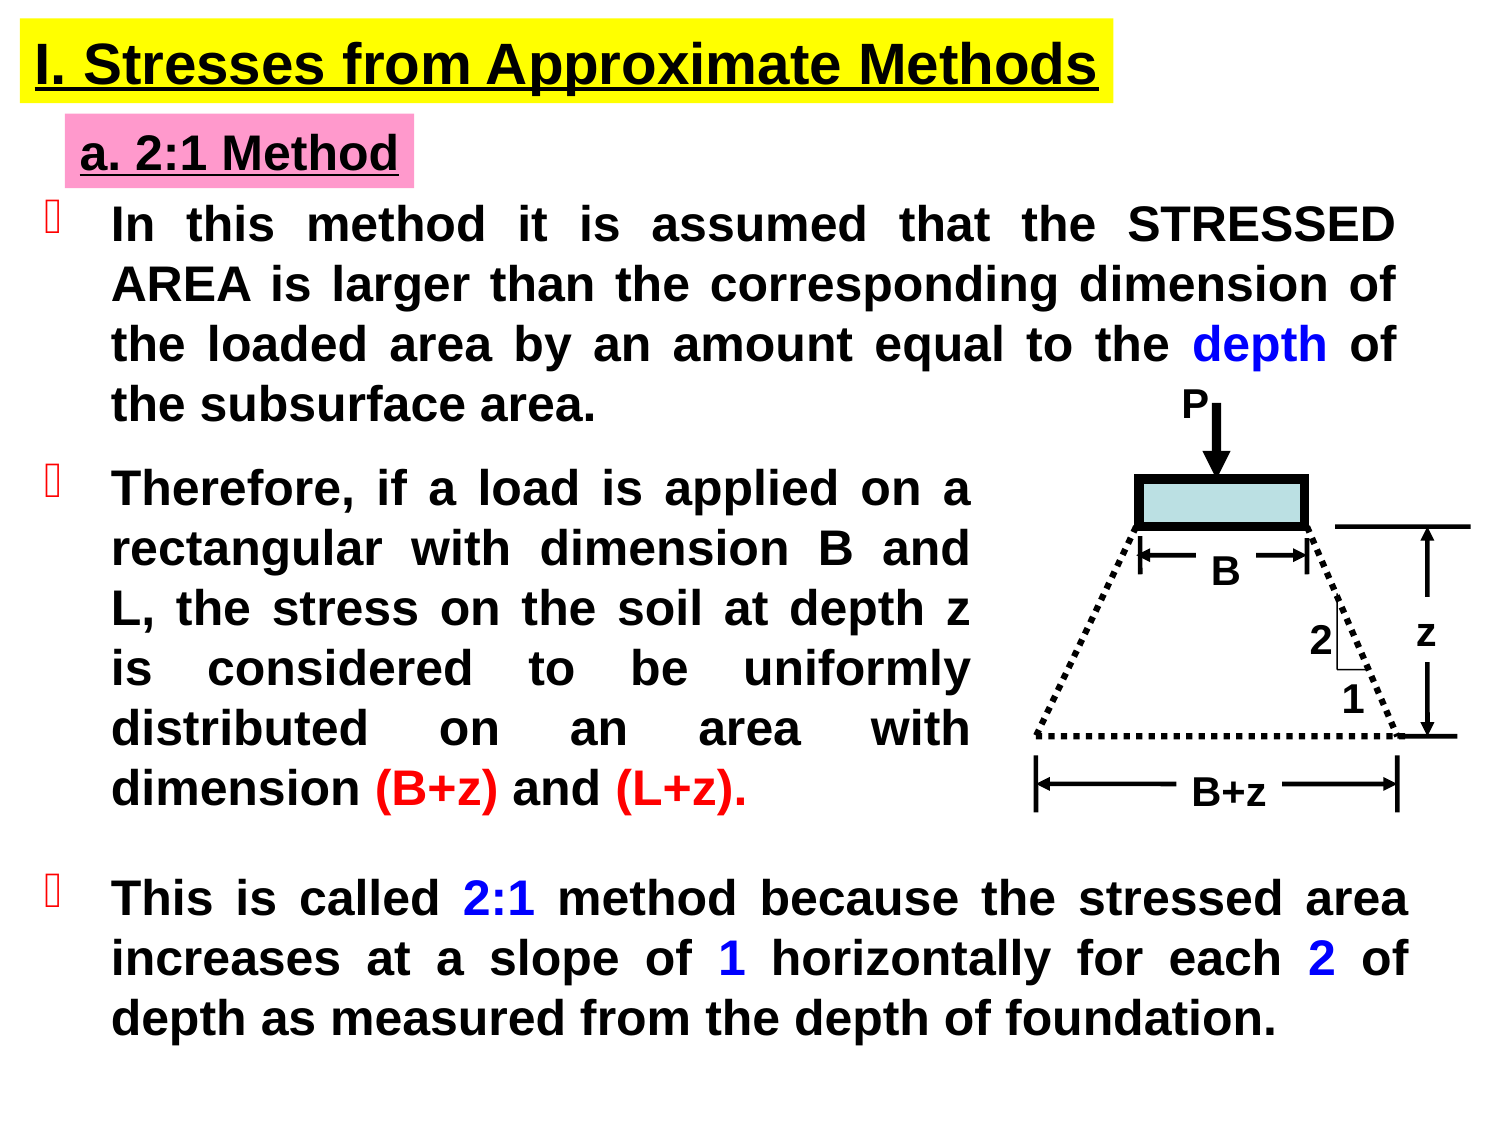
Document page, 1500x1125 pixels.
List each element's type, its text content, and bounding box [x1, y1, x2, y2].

text_box In this method it is assumed that the STRESSED AREA is larger than the corresponding dimension of the loaded area by an amount equal to the depth of the subsurface area. [29, 184, 1412, 440]
text_box This is called 2:1 method because the stressed area increases at a slope of 1 horizontally for each 2 of depth as measured from the depth of foundation. [29, 857, 1424, 1053]
text_box Therefore, if a load is applied on a rectangular with dimension B and L, the stress on the soil at depth z is considered to be uniformly distributed on an area with dimension (B+z) and (L+z). [29, 447, 987, 823]
text_box I. Stresses from Approximate Methods [19, 18, 1114, 104]
text_box a. 2:1 Method [64, 113, 415, 184]
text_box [1035, 369, 1471, 823]
